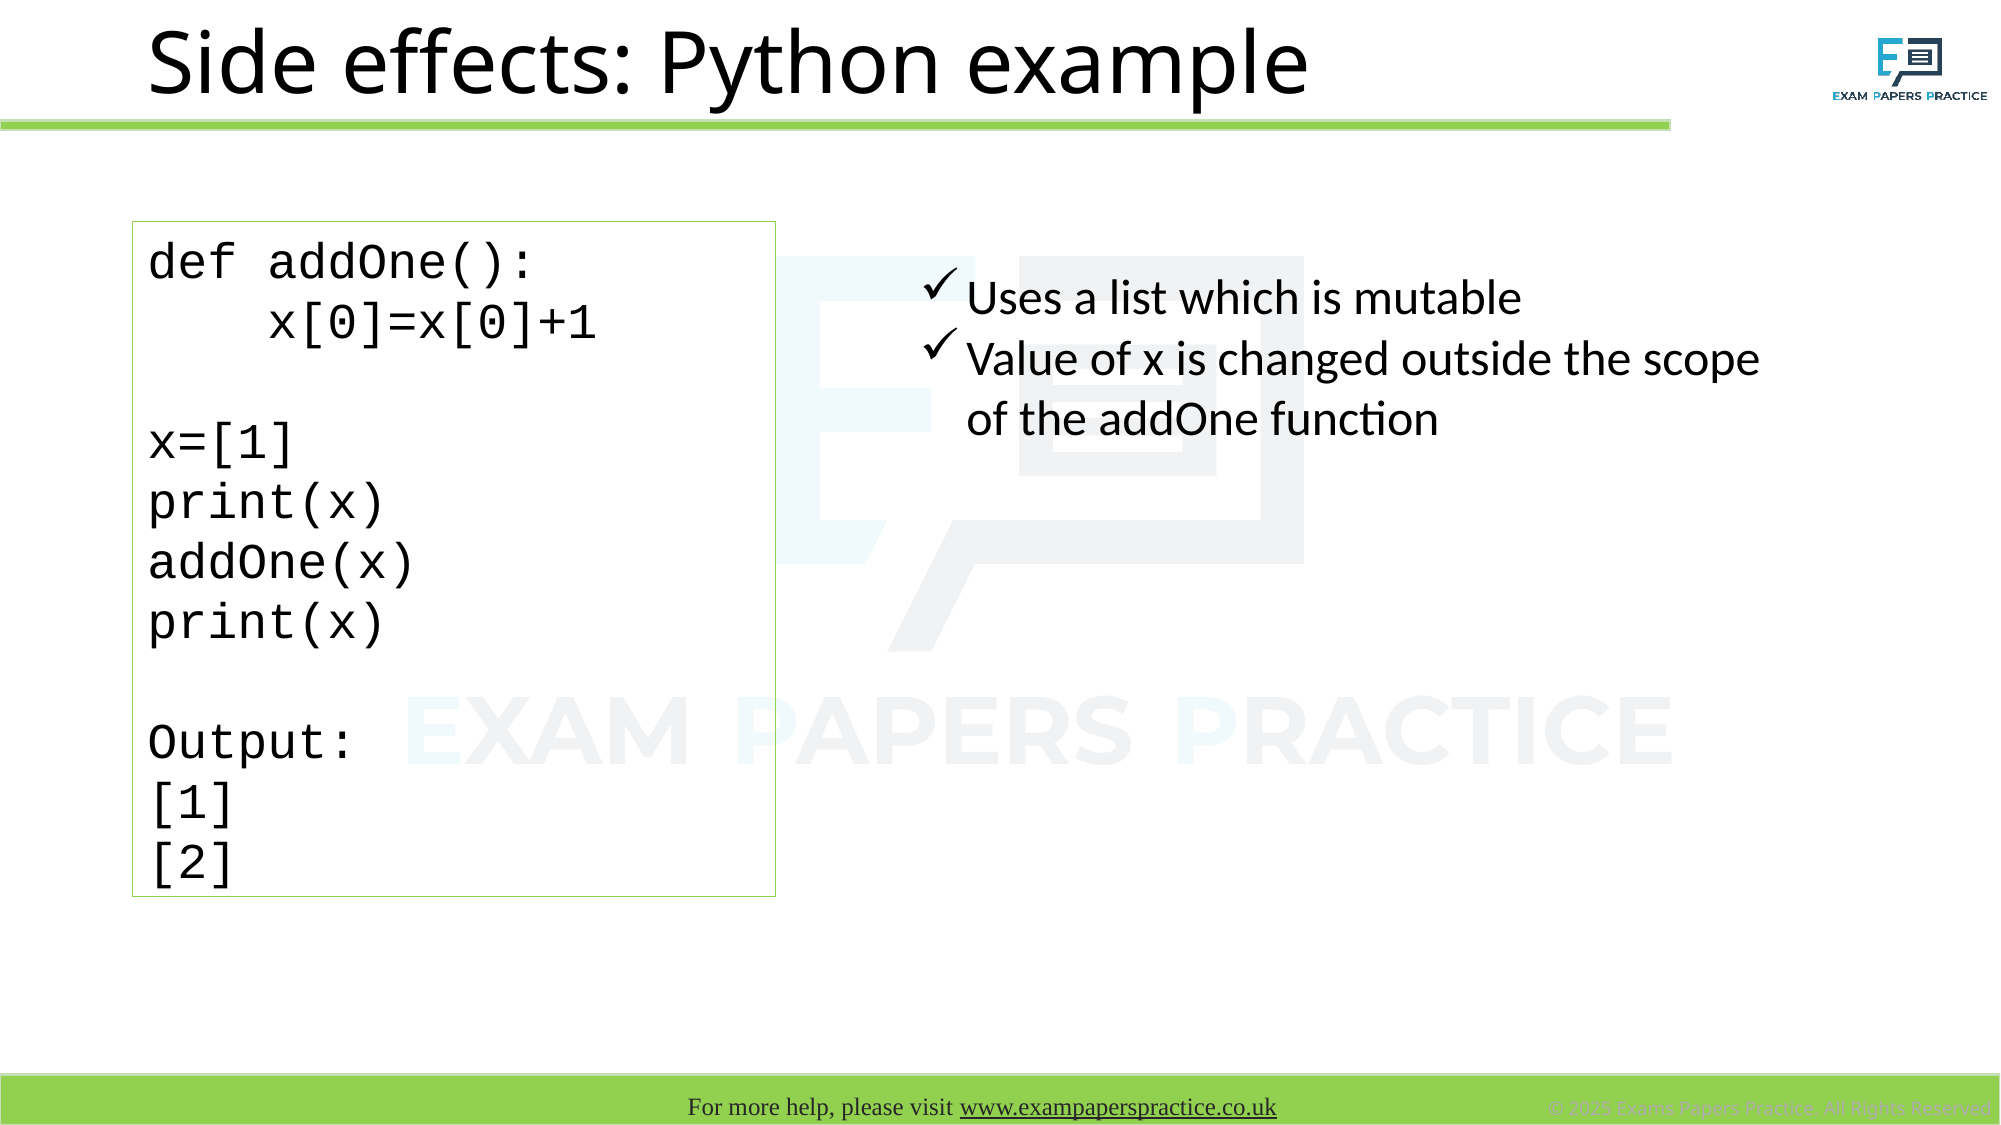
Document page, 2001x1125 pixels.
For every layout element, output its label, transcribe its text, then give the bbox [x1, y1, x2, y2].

title Side effects: Python example [132, 11, 1858, 121]
text_box def addOne(): x[0]=x[0]+1 x=[1] print(x) addOne(x) print(x) Output: [1] [2] [132, 221, 776, 897]
text_box Uses a list which is mutable Value of x is changed outside the scope of the addOne function [904, 257, 1797, 498]
